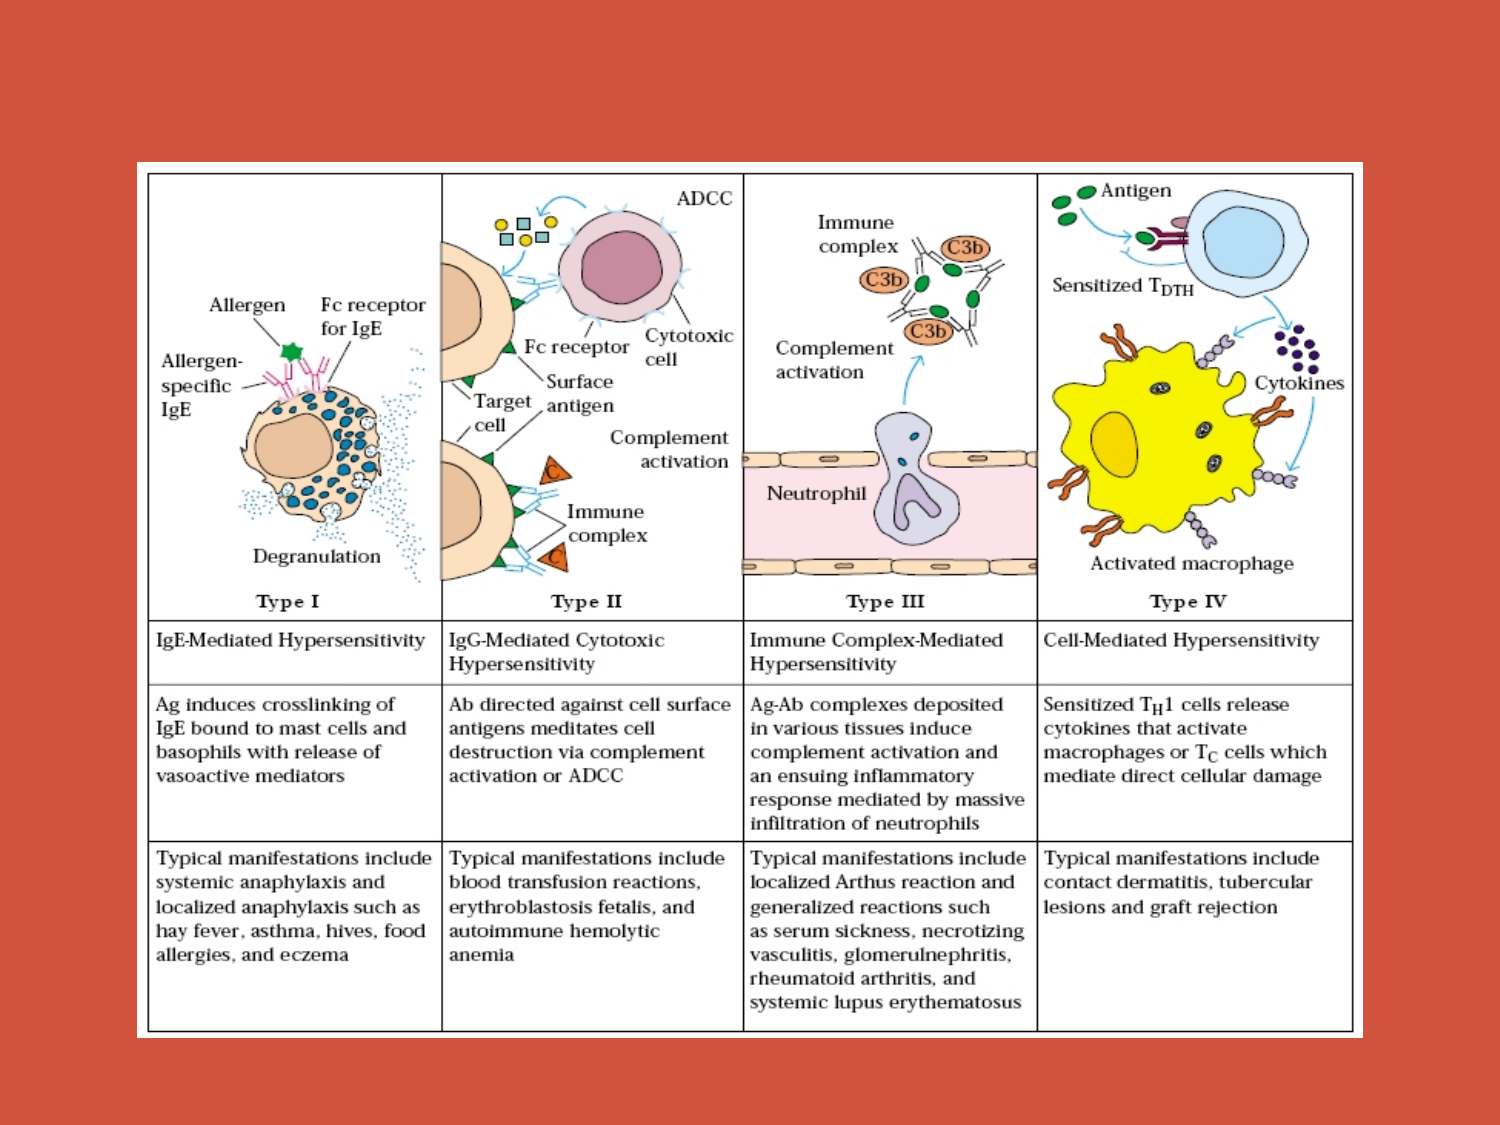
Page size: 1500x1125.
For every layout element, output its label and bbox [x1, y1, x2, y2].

picture [137, 162, 1363, 1038]
